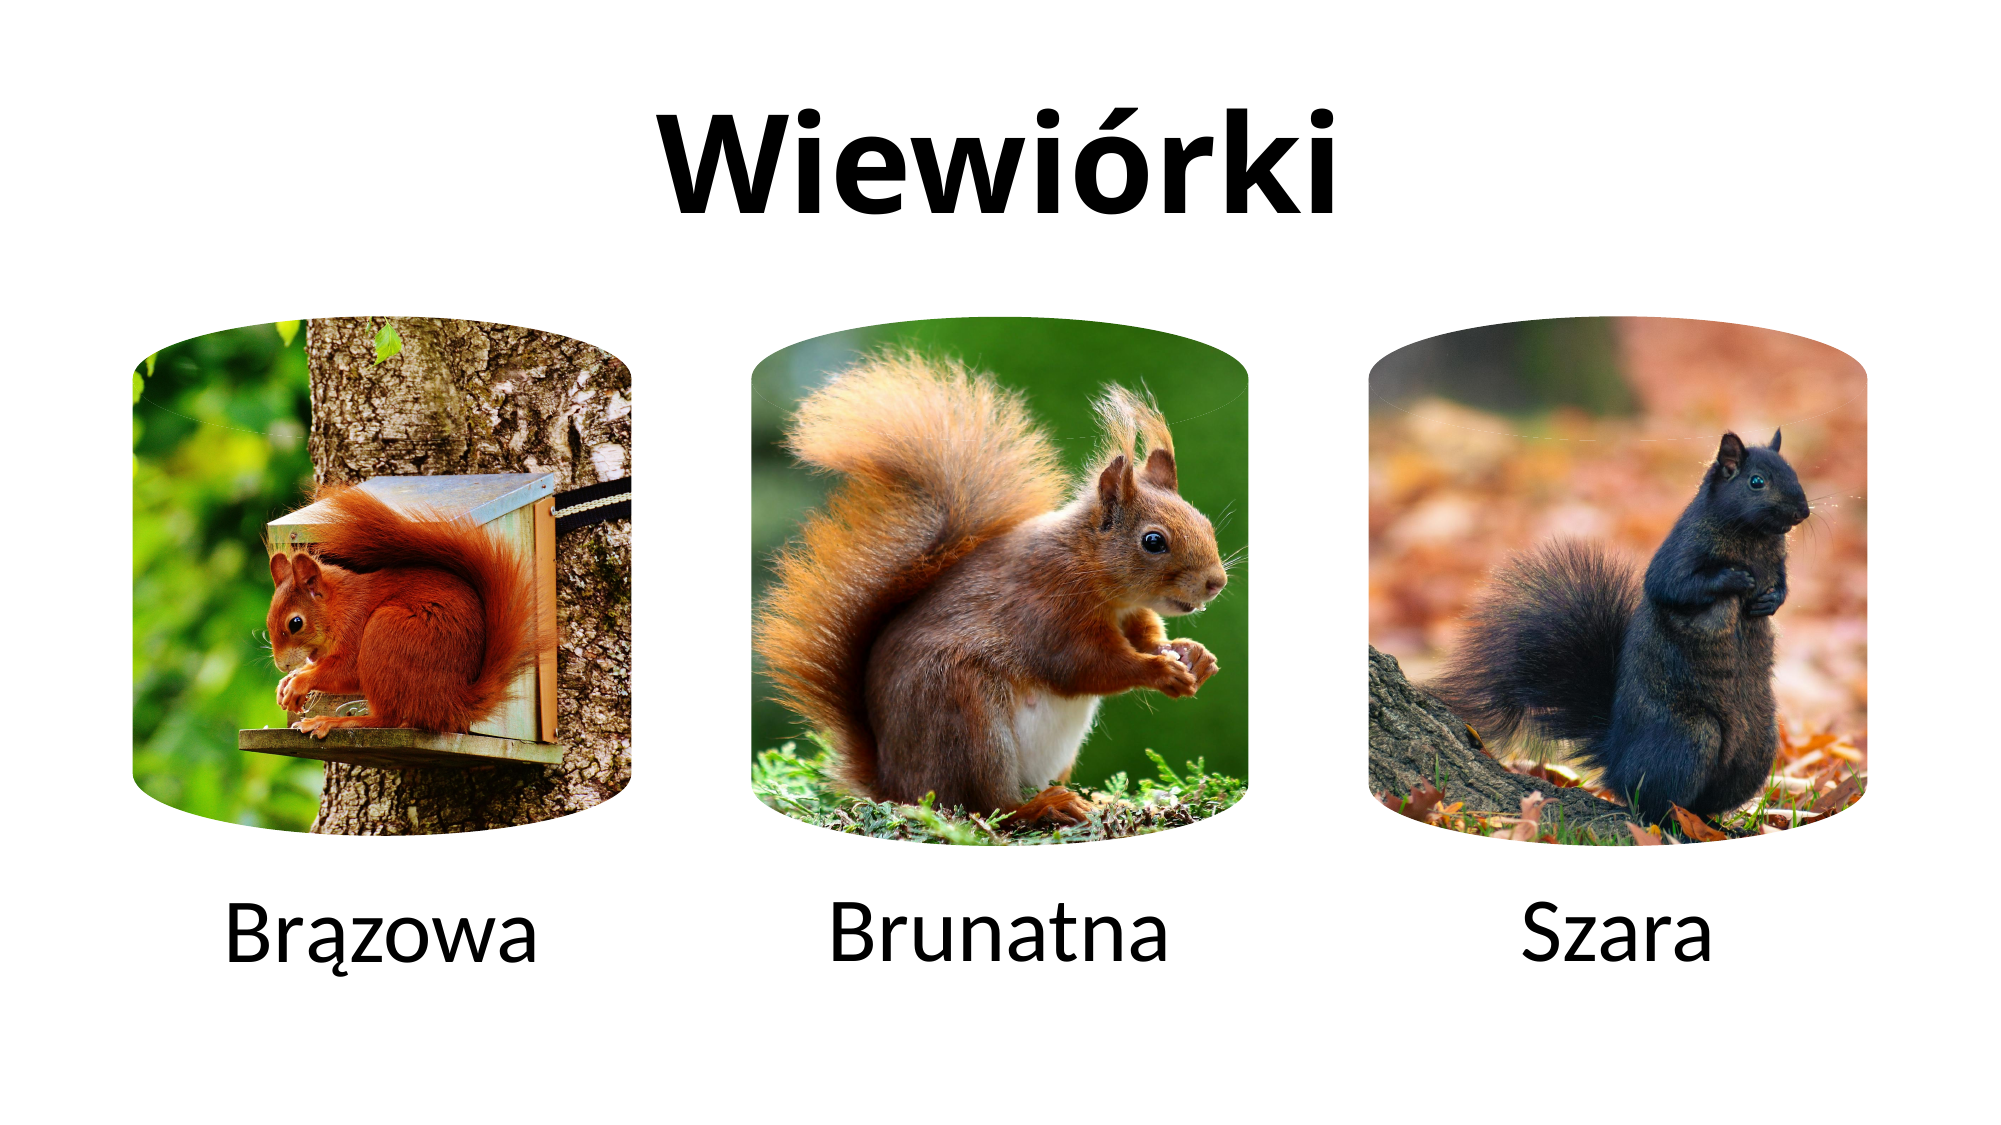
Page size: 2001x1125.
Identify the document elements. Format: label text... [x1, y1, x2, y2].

list Brunatna [762, 874, 1238, 1004]
picture [132, 316, 632, 836]
text_box Brązowa [144, 875, 620, 1004]
picture [751, 316, 1249, 846]
picture [1368, 316, 1868, 847]
title Wiewiórki [137, 59, 1863, 278]
list Szara [1380, 874, 1856, 1004]
